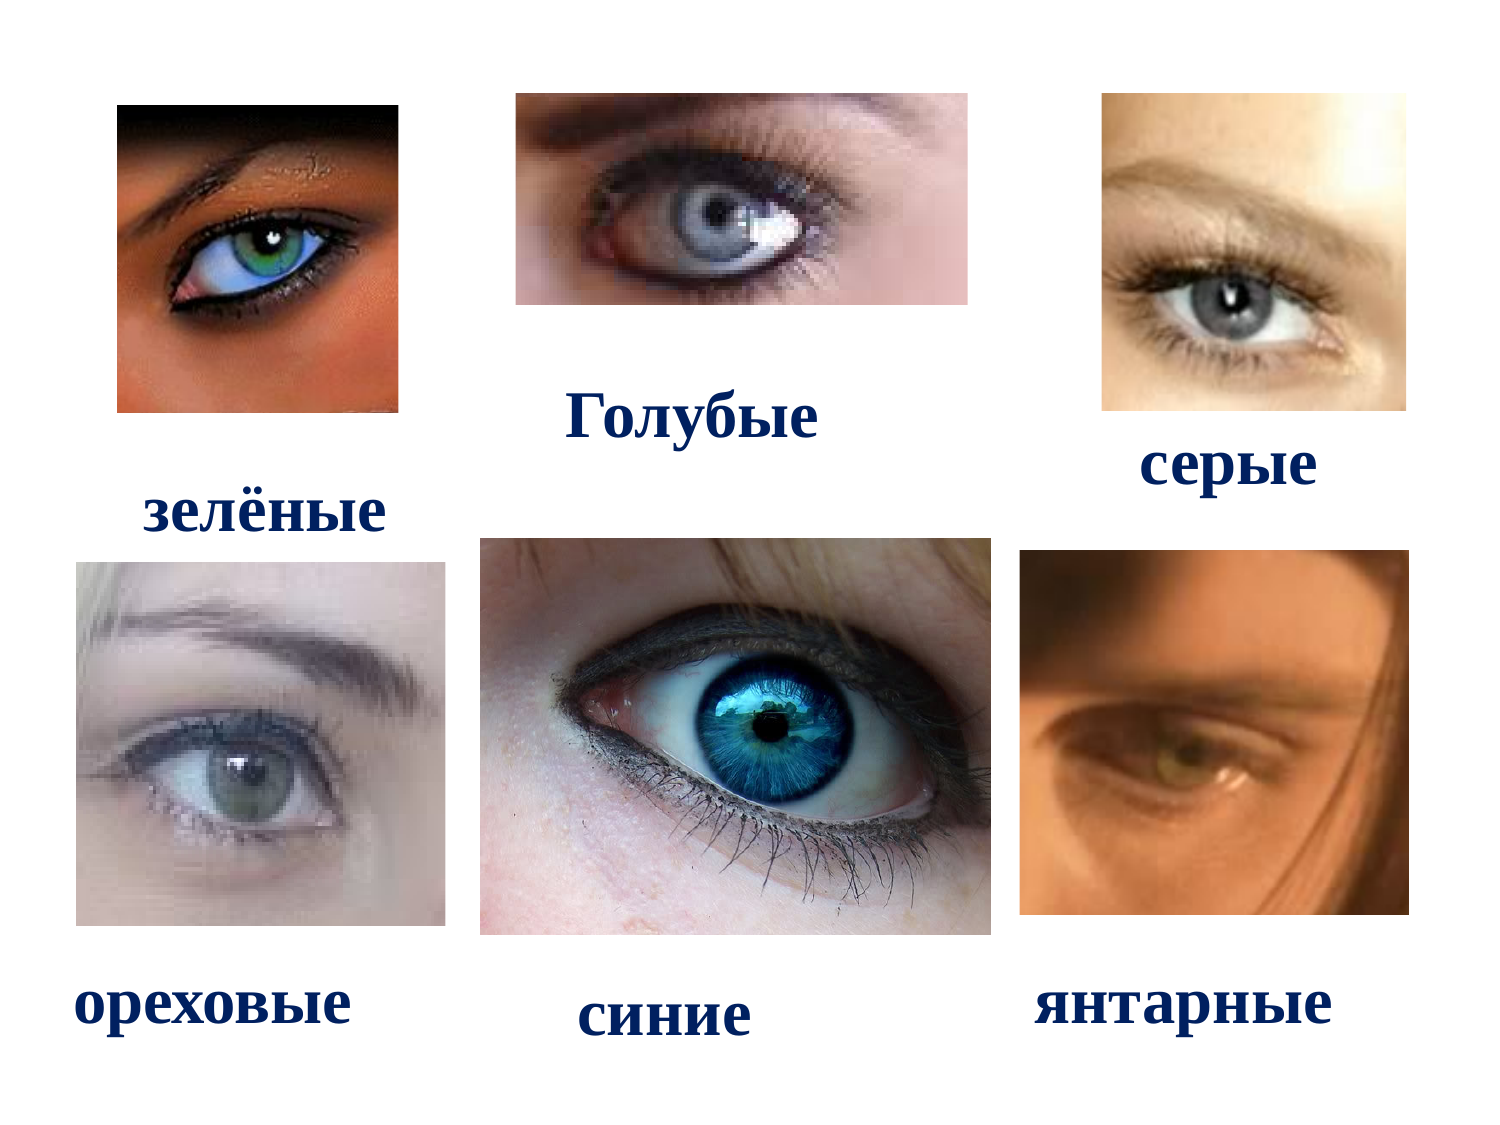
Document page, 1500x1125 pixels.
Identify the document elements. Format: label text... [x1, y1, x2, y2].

text_box синие [562, 960, 849, 1056]
text_box ореховые [58, 949, 481, 1044]
text_box зелёные [128, 456, 493, 552]
picture [515, 93, 968, 305]
text_box Голубые [550, 363, 950, 537]
picture [116, 105, 399, 413]
text_box серые [1124, 410, 1473, 505]
picture [1101, 93, 1407, 411]
picture [75, 562, 446, 926]
text_box янтарные [1019, 949, 1429, 1044]
picture [480, 538, 991, 935]
picture [1019, 550, 1410, 915]
